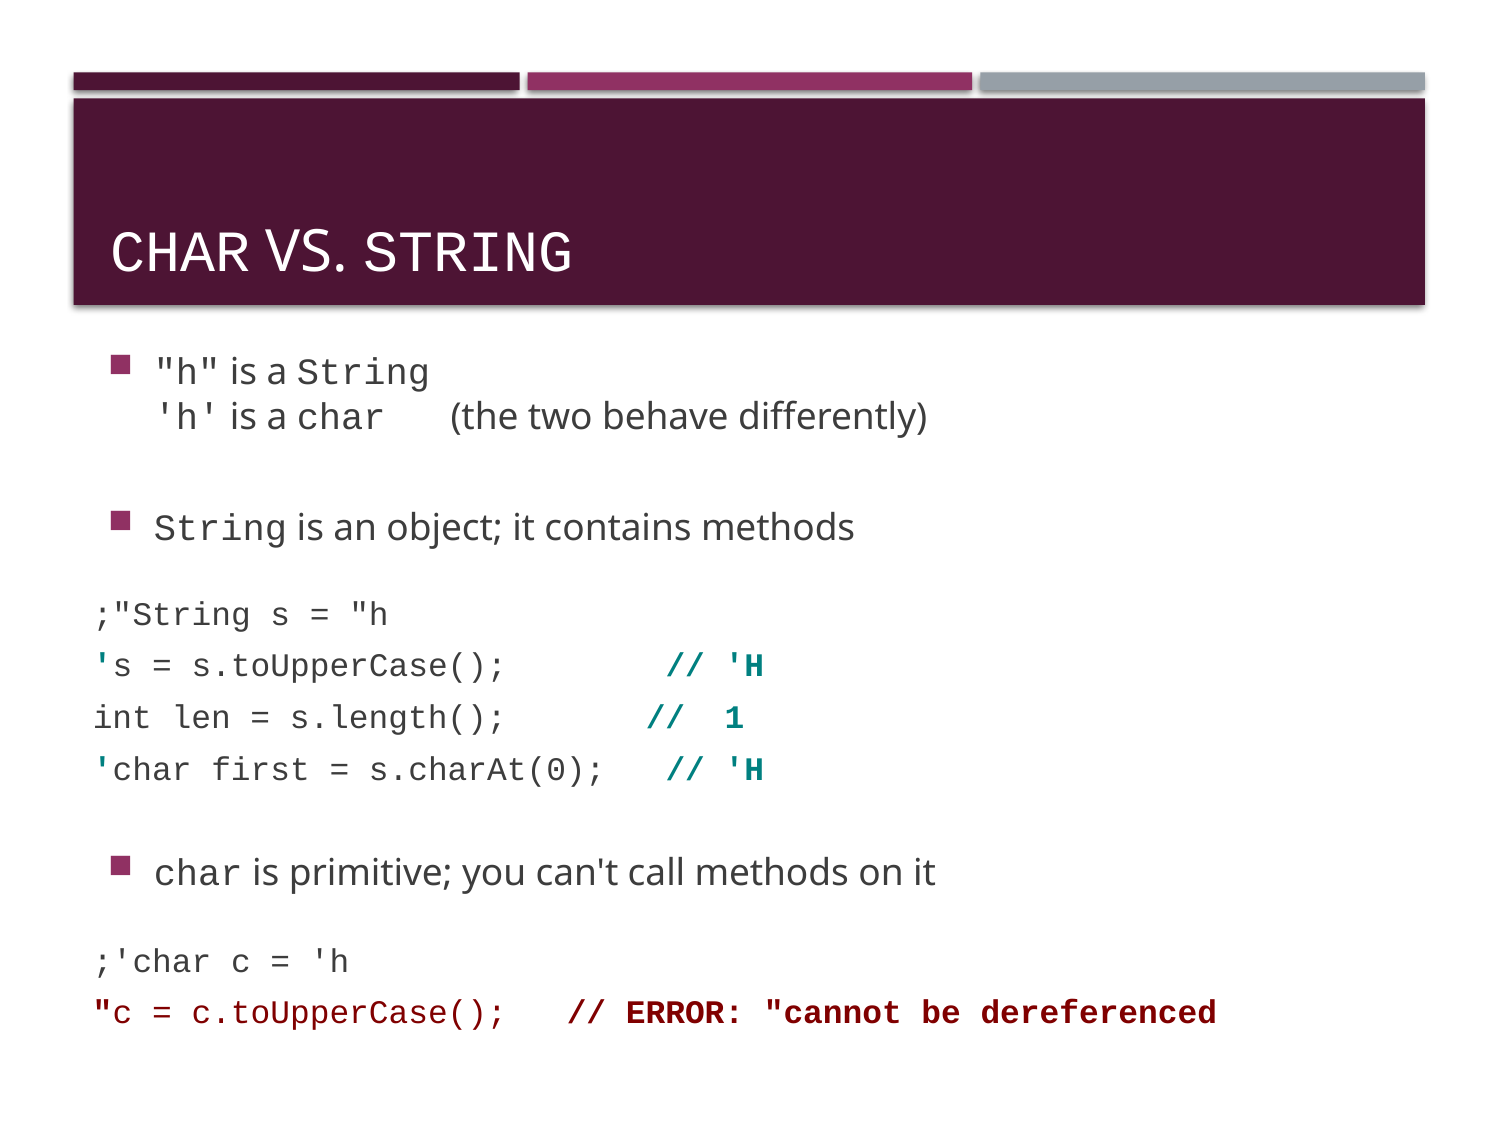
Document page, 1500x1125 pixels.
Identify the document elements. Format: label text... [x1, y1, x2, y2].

title char vs. String [95, 112, 1406, 291]
list "h" is a String 'h' is a char (the two behave differently) String is an object; it contains methods String s = "h"; s = s.toUpperCase(); // 'H' int len = s.length(); // 1 char first = s.charAt(0); // 'H' char is primitive; you can't call methods on it char c = 'h'; c = c.toUpperCase(); // ERROR: "cannot be dereferenced" [77, 340, 1443, 1044]
